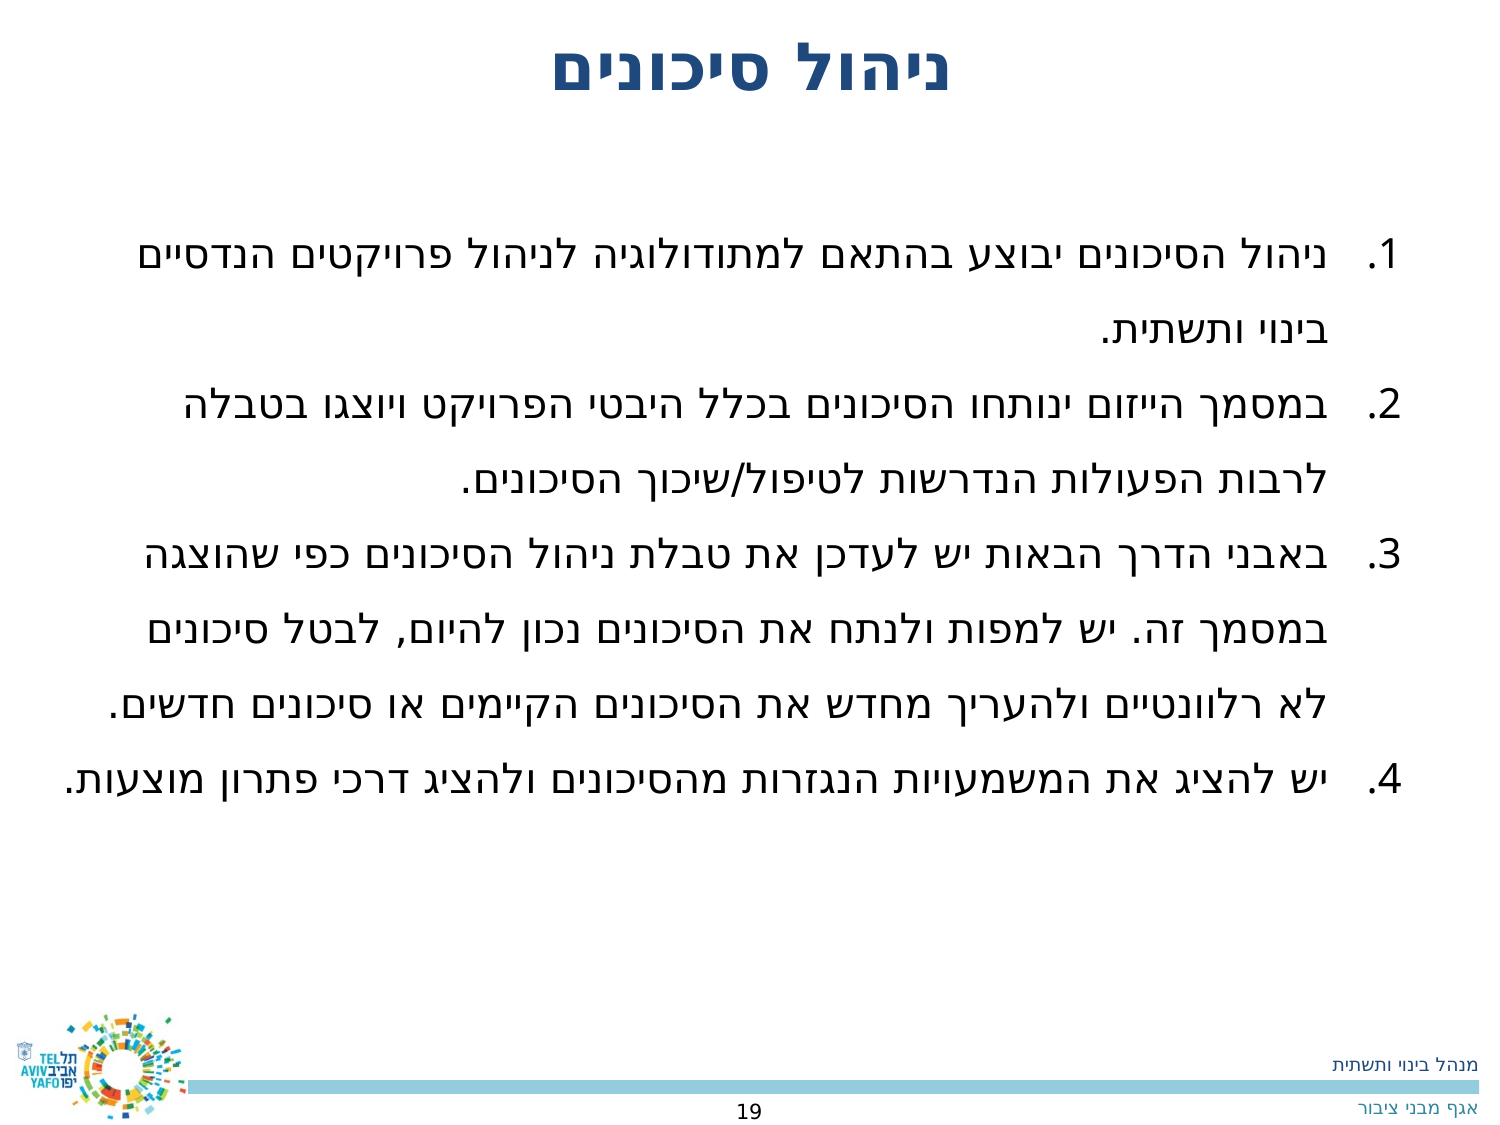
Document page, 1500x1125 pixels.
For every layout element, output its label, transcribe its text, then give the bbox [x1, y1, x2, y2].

text_box ניהול סיכונים [348, 11, 1157, 116]
picture [15, 1012, 188, 1121]
text_box ניהול הסיכונים יבוצע בהתאם למתודולוגיה לניהול פרויקטים הנדסיים בינוי ותשתית. במסמך הייזום ינותחו הסיכונים בכלל היבטי הפרויקט ויוצגו בטבלה לרבות הפעולות הנדרשות לטיפול/שיכוך הסיכונים. באבני הדרך הבאות יש לעדכן את טבלת ניהול הסיכונים כפי שהוצגה במסמך זה. יש למפות ולנתח את הסיכונים נכון להיום, לבטל סיכונים לא רלוונטיים ולהעריך מחדש את הסיכונים הקיימים או סיכונים חדשים. יש להציג את המשמעויות הנגזרות מהסיכונים ולהציג דרכי פתרון מוצעות. [0, 194, 1495, 810]
